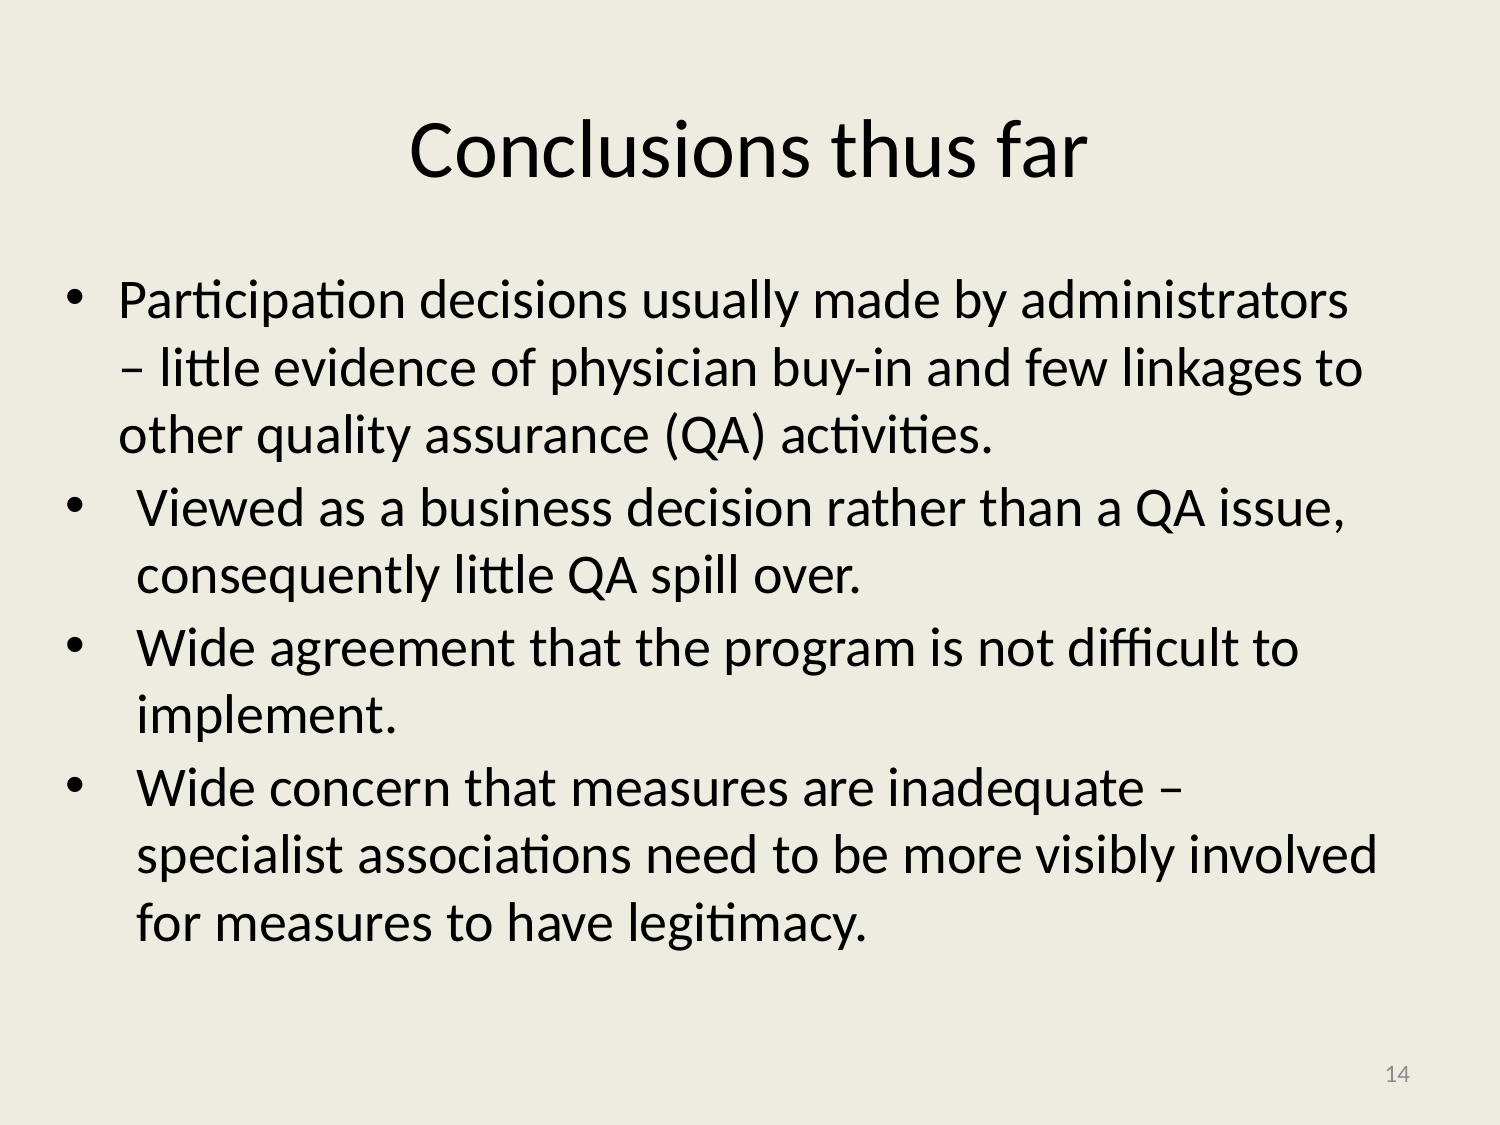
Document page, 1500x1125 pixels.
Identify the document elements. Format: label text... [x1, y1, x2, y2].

slide_number 14 [1074, 1042, 1425, 1103]
list Participation decisions usually made by administrators – little evidence of physician buy-in and few linkages to other quality assurance (QA) activities. Viewed as a business decision rather than a QA issue, consequently little QA spill over. Wide agreement that the program is not difficult to implement. Wide concern that measures are inadequate – specialist associations need to be more visibly involved for measures to have legitimacy. [50, 224, 1400, 1050]
title Conclusions thus far [75, 50, 1425, 238]
